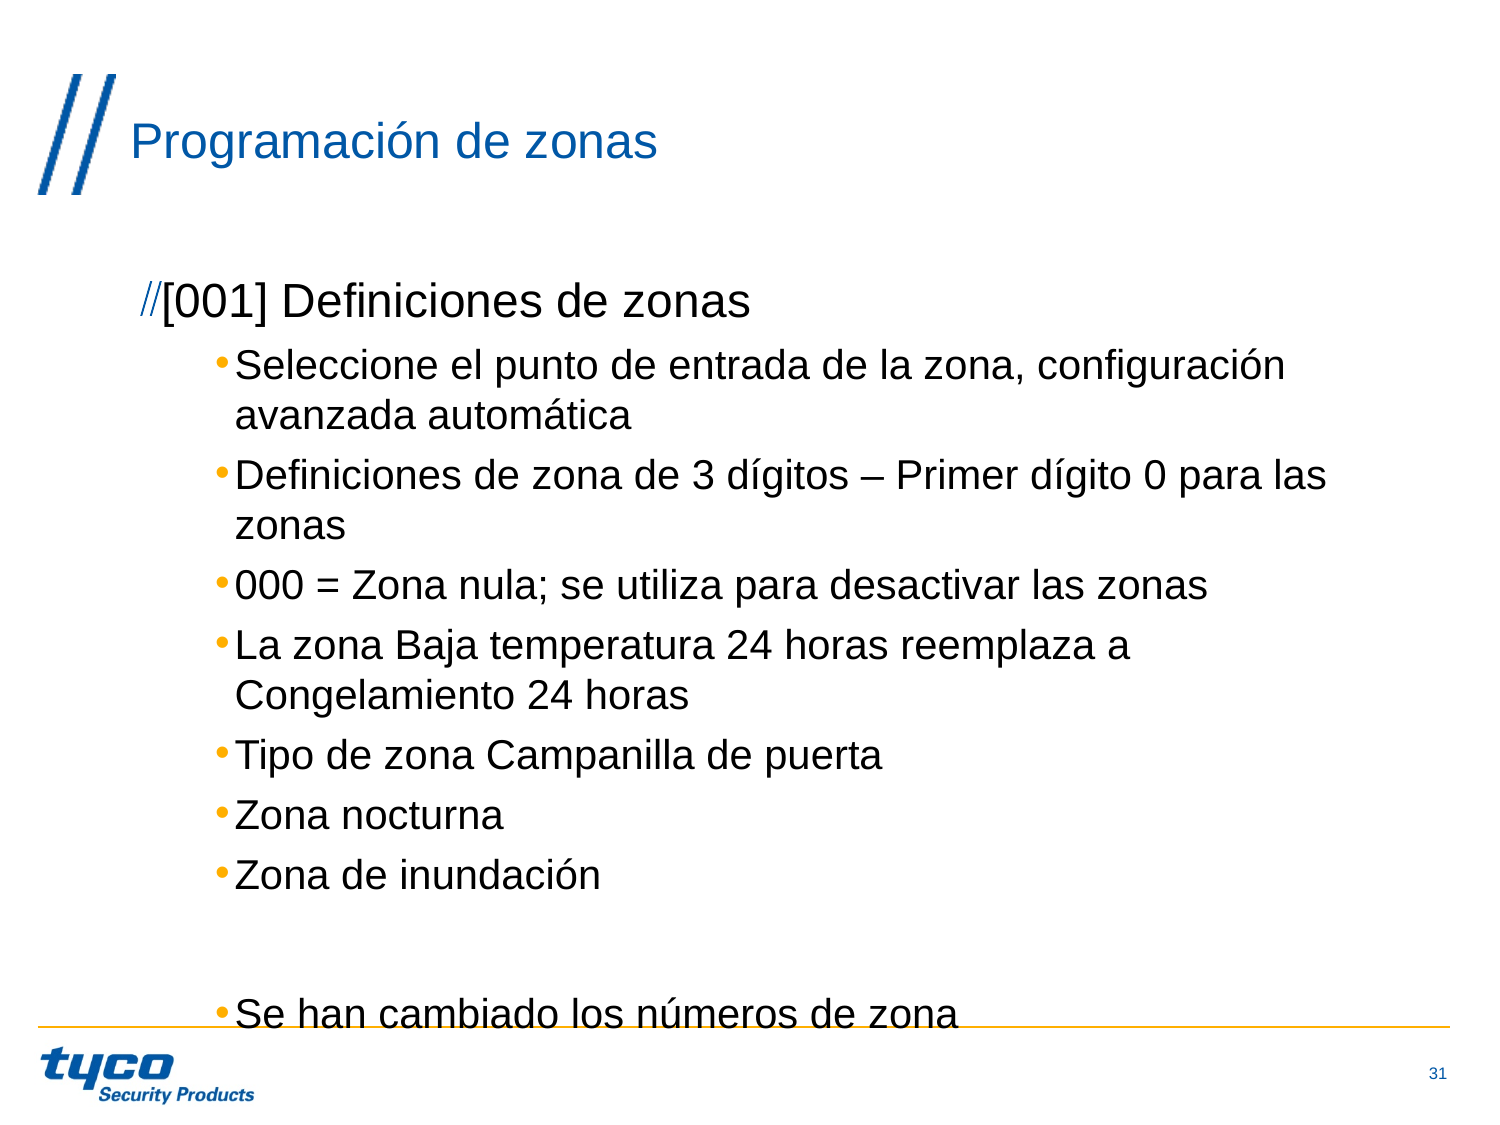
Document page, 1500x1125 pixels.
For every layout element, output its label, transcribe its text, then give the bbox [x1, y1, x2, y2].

title Programación de zonas [115, 44, 1426, 233]
picture [37, 74, 115, 195]
slide_number 31 [1387, 1042, 1463, 1103]
picture [140, 281, 174, 316]
picture [34, 1040, 260, 1107]
text_box [97, 1061, 228, 1091]
list [001] Definiciones de zonas Seleccione el punto de entrada de la zona, configuración avanzada automática Definiciones de zona de 3 dígitos – Primer dígito 0 para las zonas 000 = Zona nula; se utiliza para desactivar las zonas La zona Baja temperatura 24 horas reemplaza a Congelamiento 24 horas Tipo de zona Campanilla de puerta Zona nocturna Zona de inundación Se han cambiado los números de zona [124, 262, 1426, 976]
